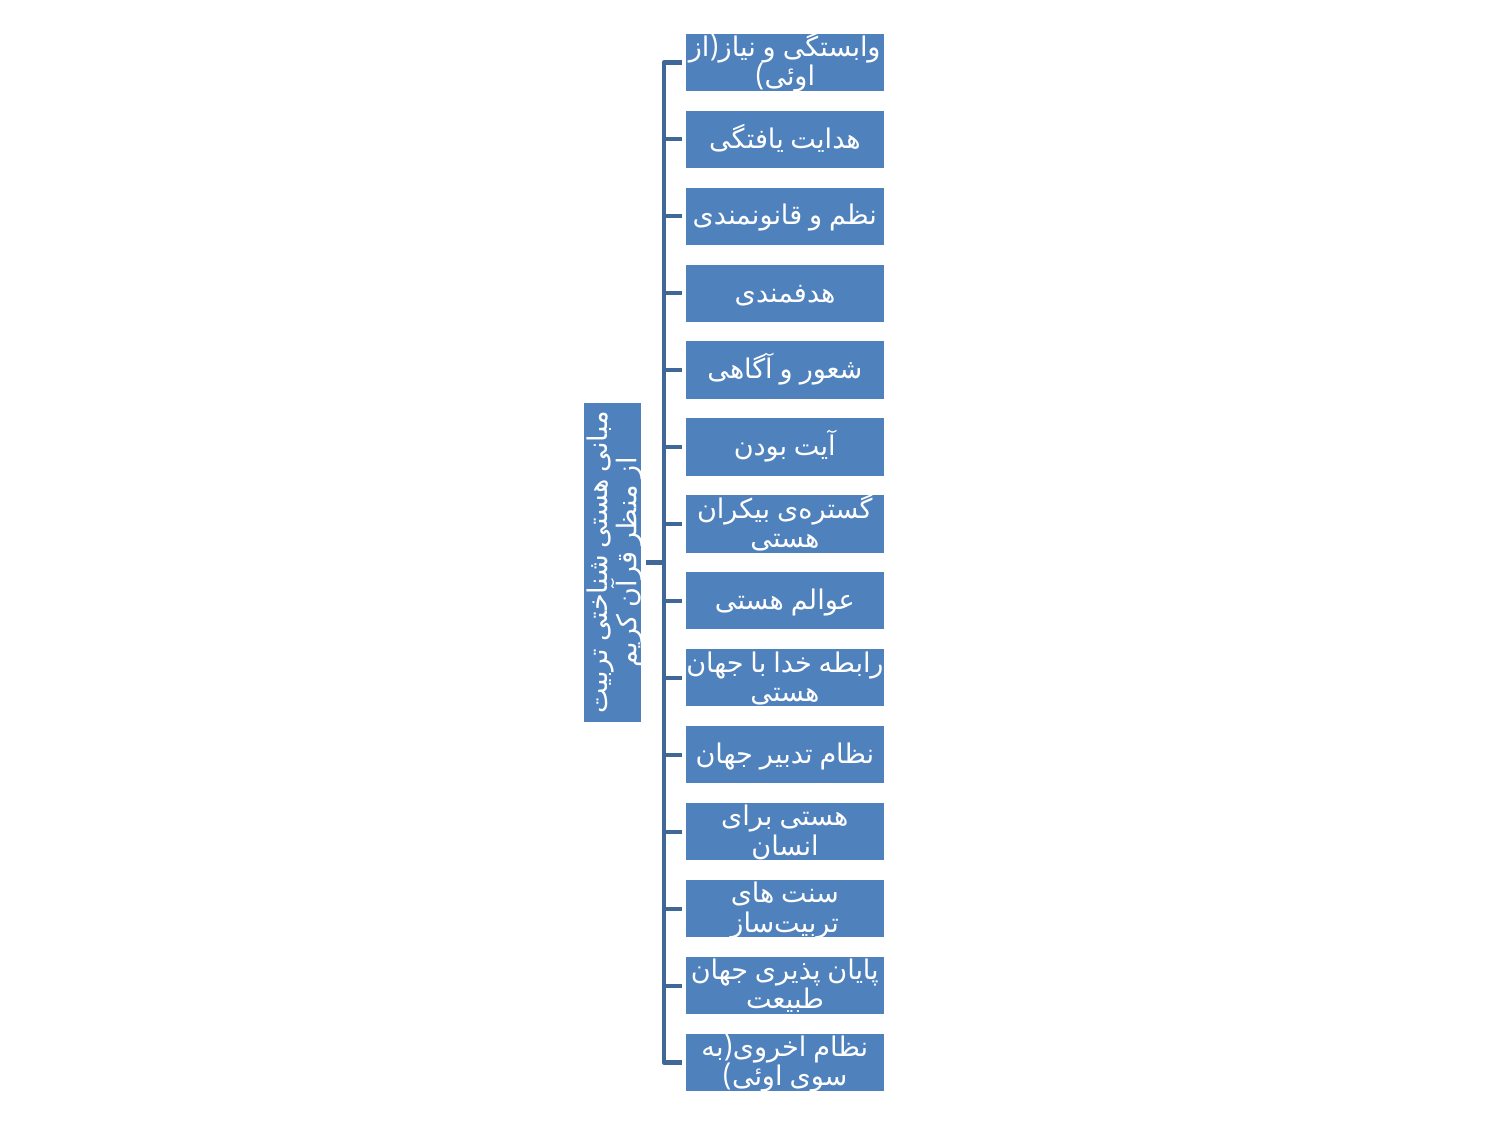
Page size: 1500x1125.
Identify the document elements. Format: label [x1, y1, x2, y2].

list [40, 30, 1427, 1095]
